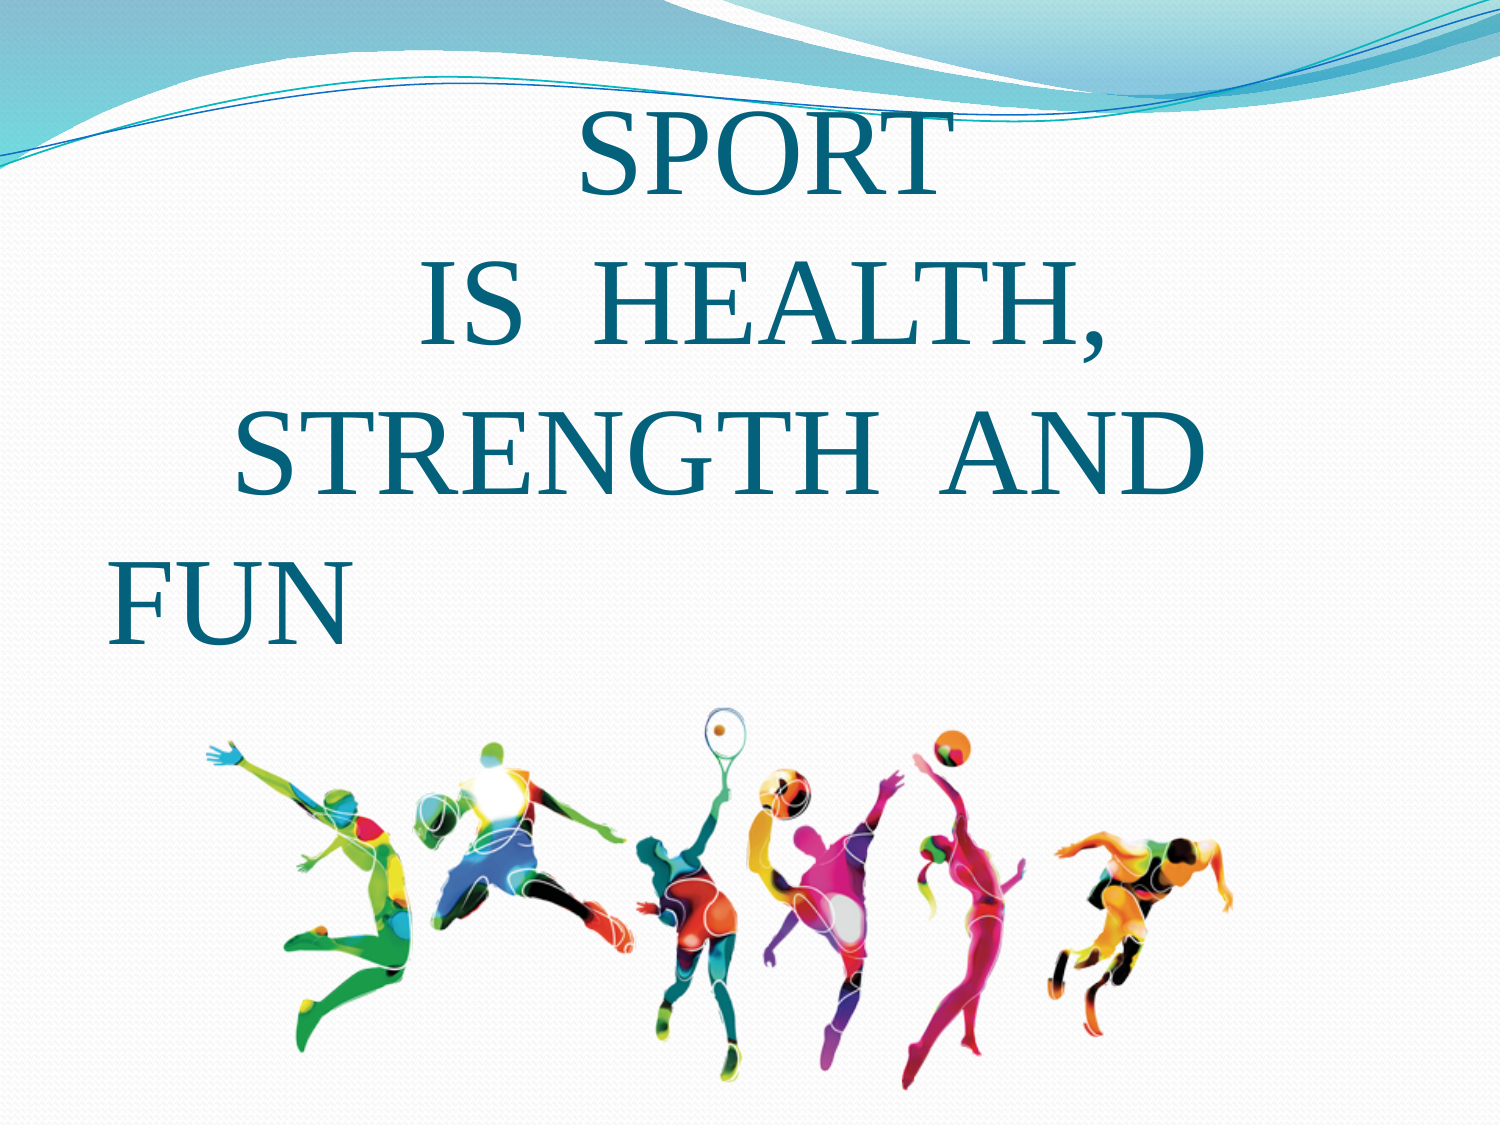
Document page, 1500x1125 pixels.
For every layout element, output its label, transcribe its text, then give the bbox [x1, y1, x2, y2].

picture [70, 702, 1415, 1094]
title SPORT IS HEALTH, STRENGTH AND FUN [105, 117, 1430, 670]
